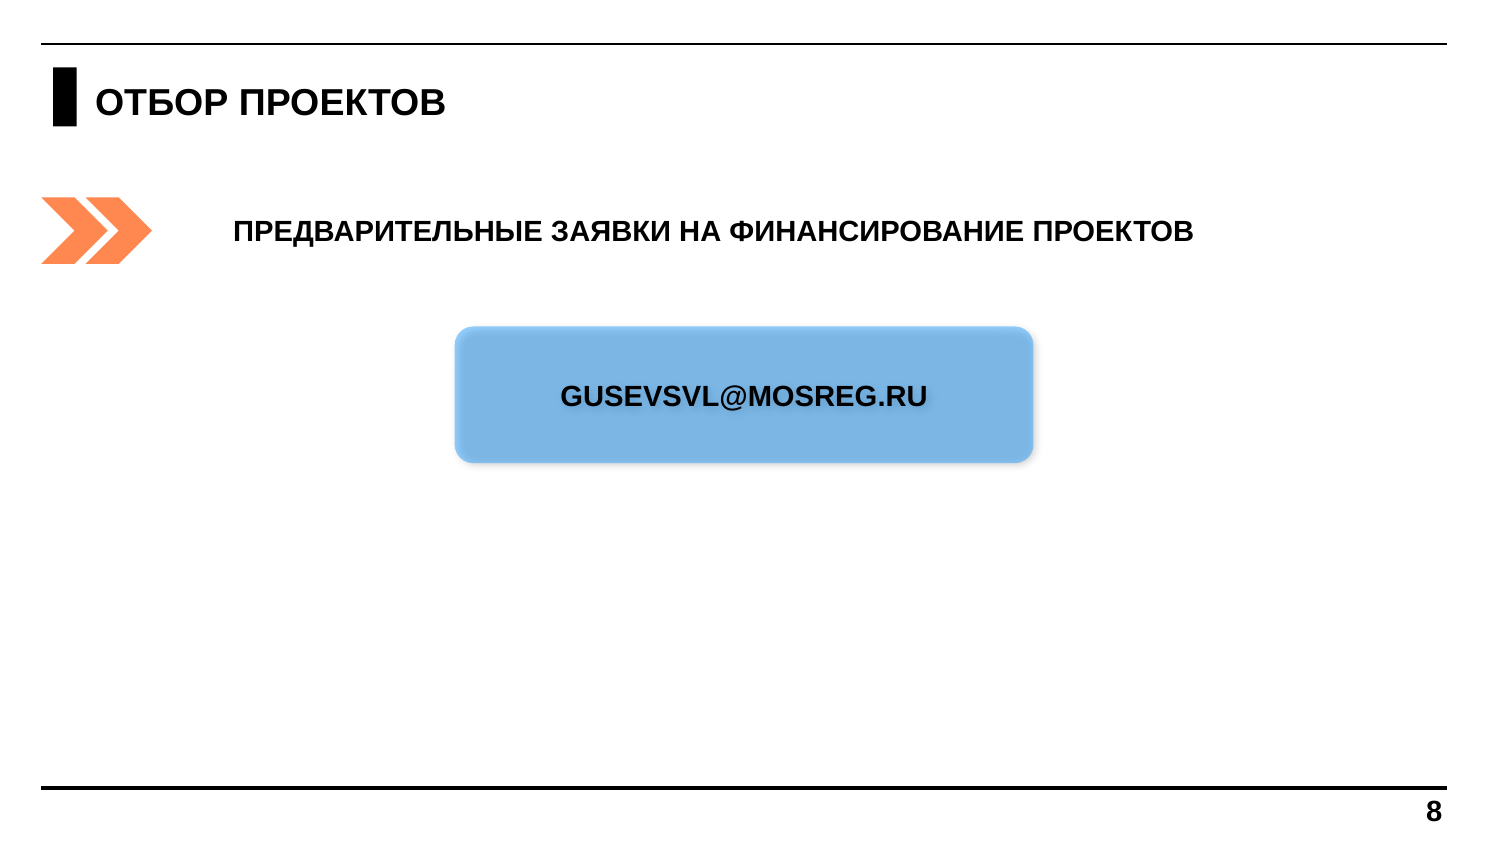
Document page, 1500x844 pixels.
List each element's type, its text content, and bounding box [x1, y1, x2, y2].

text_box GUSEVSVL@MOSREG.RU [452, 324, 1036, 466]
text_box ПРЕДВАРИТЕЛЬНЫЕ ЗАЯВКИ НА ФИНАНСИРОВАНИЕ ПРОЕКТОВ [193, 205, 1257, 256]
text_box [41, 197, 153, 265]
text_box 8 [1411, 795, 1447, 835]
text_box ОТБОР ПРОЕКТОВ [80, 63, 1463, 131]
text_box [51, 65, 79, 129]
